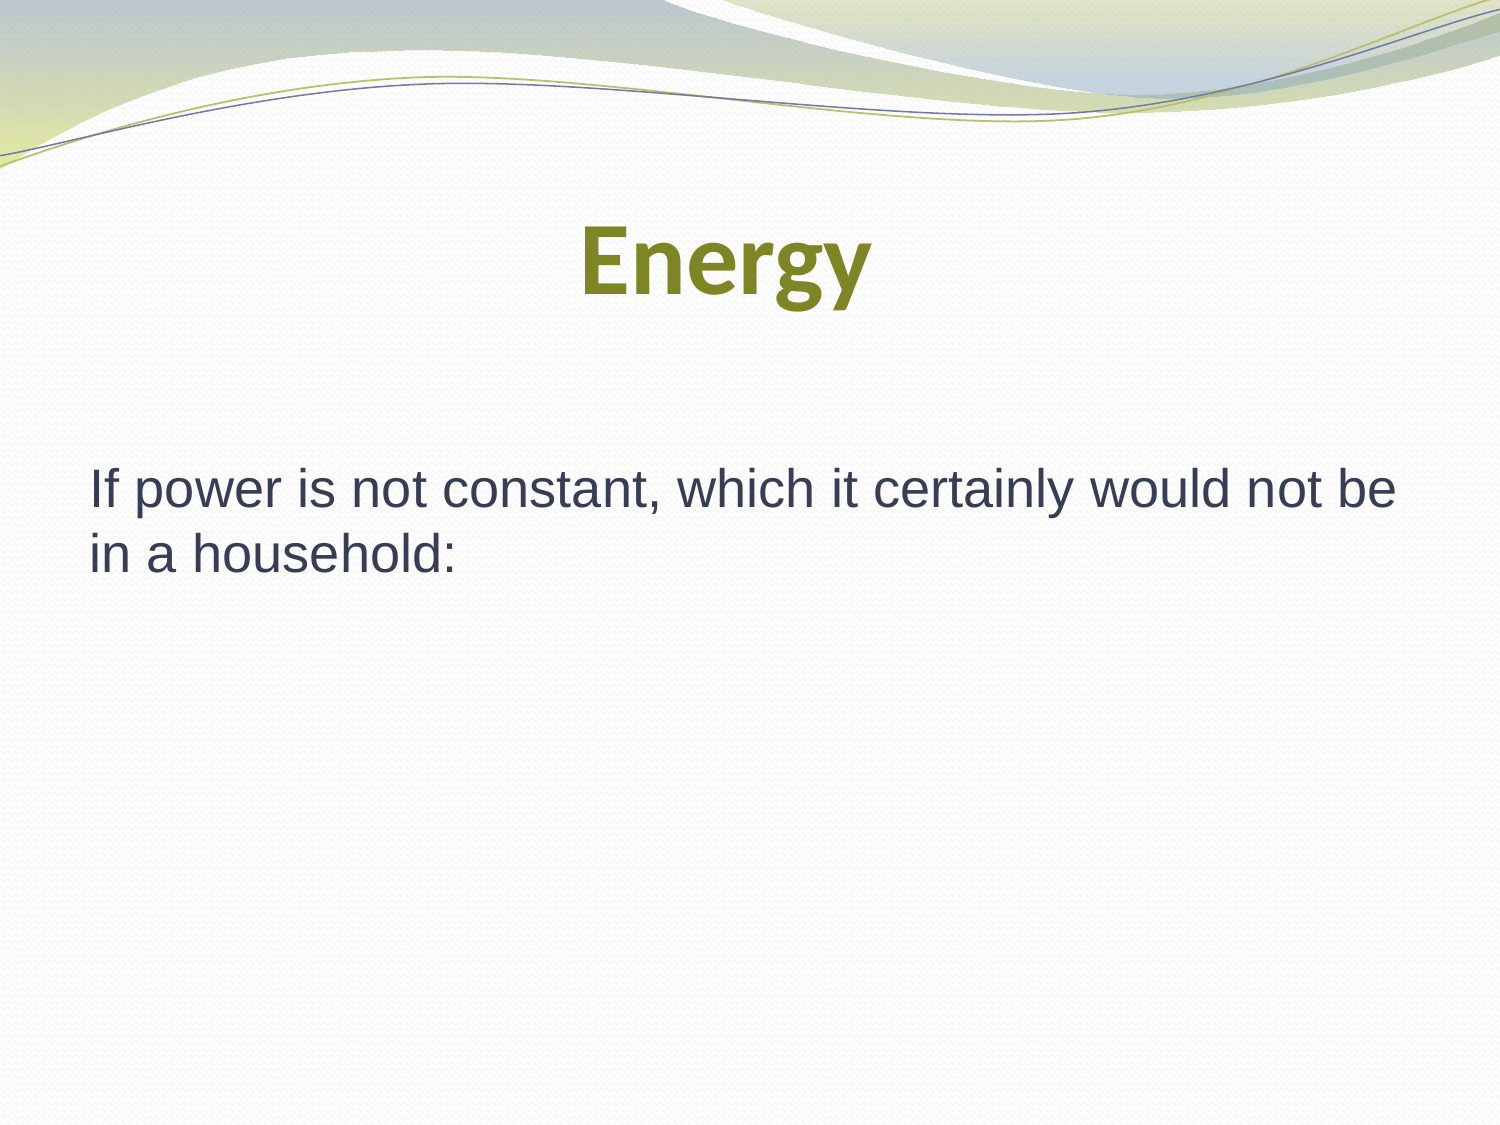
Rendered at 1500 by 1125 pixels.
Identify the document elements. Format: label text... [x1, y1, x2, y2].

title Energy [51, 128, 1402, 316]
